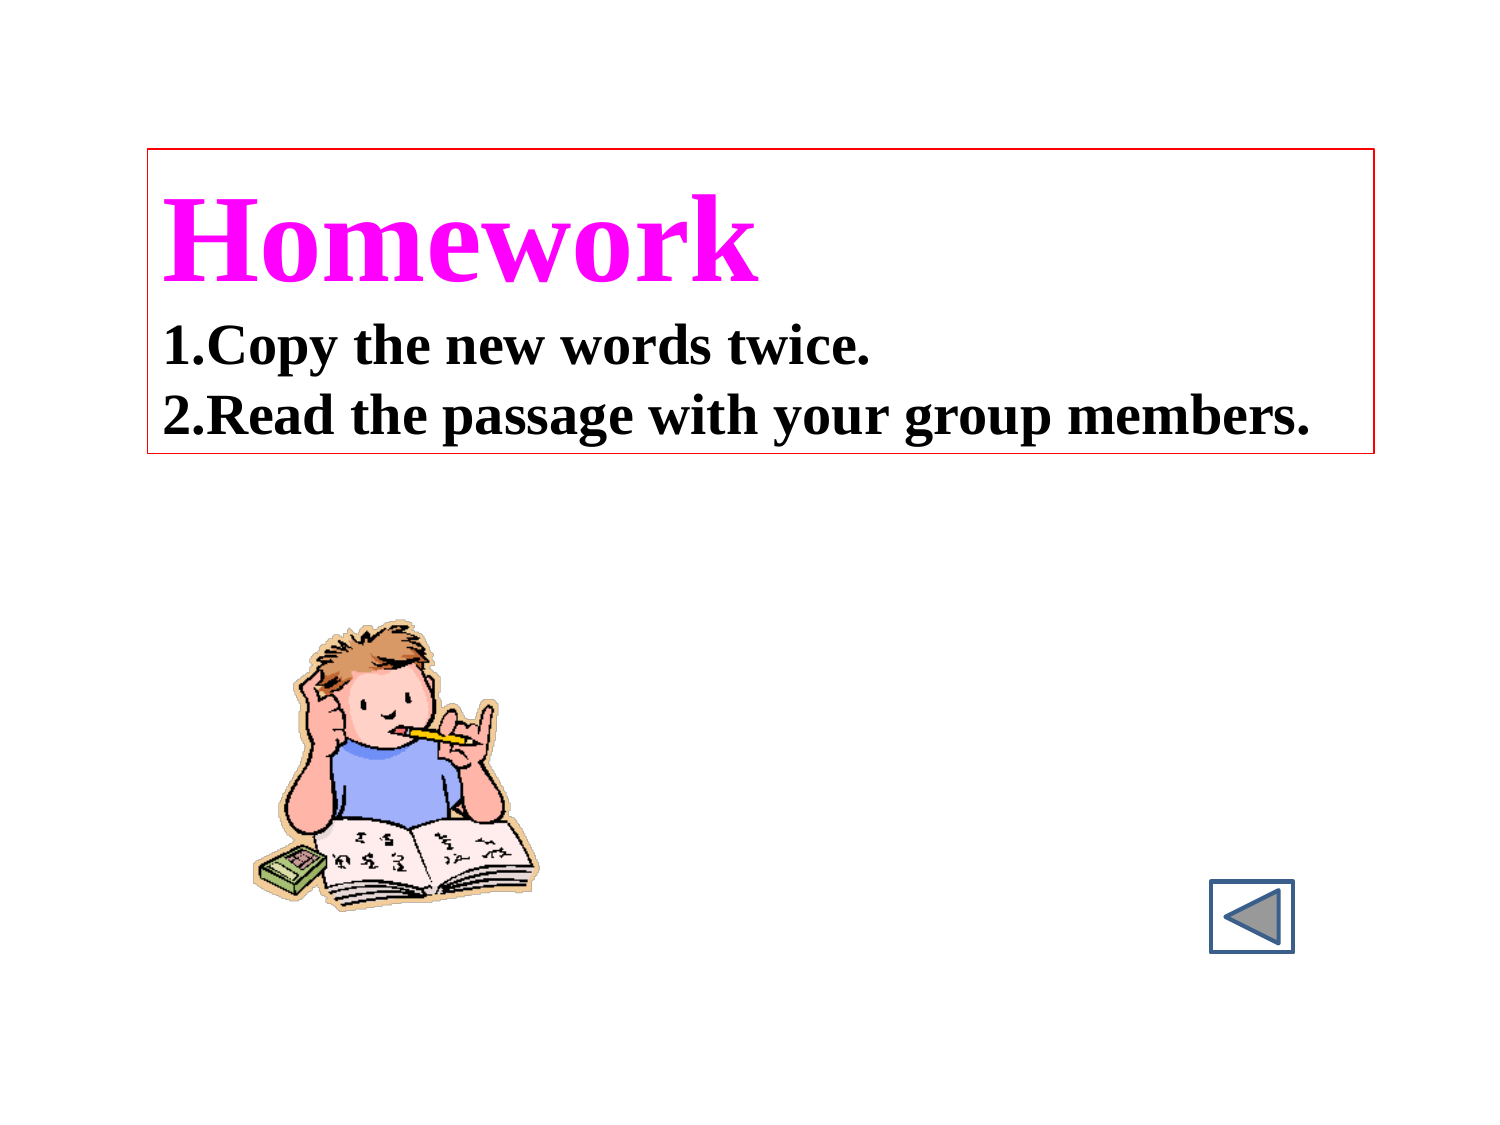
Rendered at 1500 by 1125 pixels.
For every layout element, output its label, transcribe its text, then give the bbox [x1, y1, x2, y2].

text_box Homework 1.Copy the new words twice. 2.Read the passage with your group members. [147, 148, 1374, 454]
picture [252, 616, 544, 917]
text_box [1209, 879, 1295, 954]
